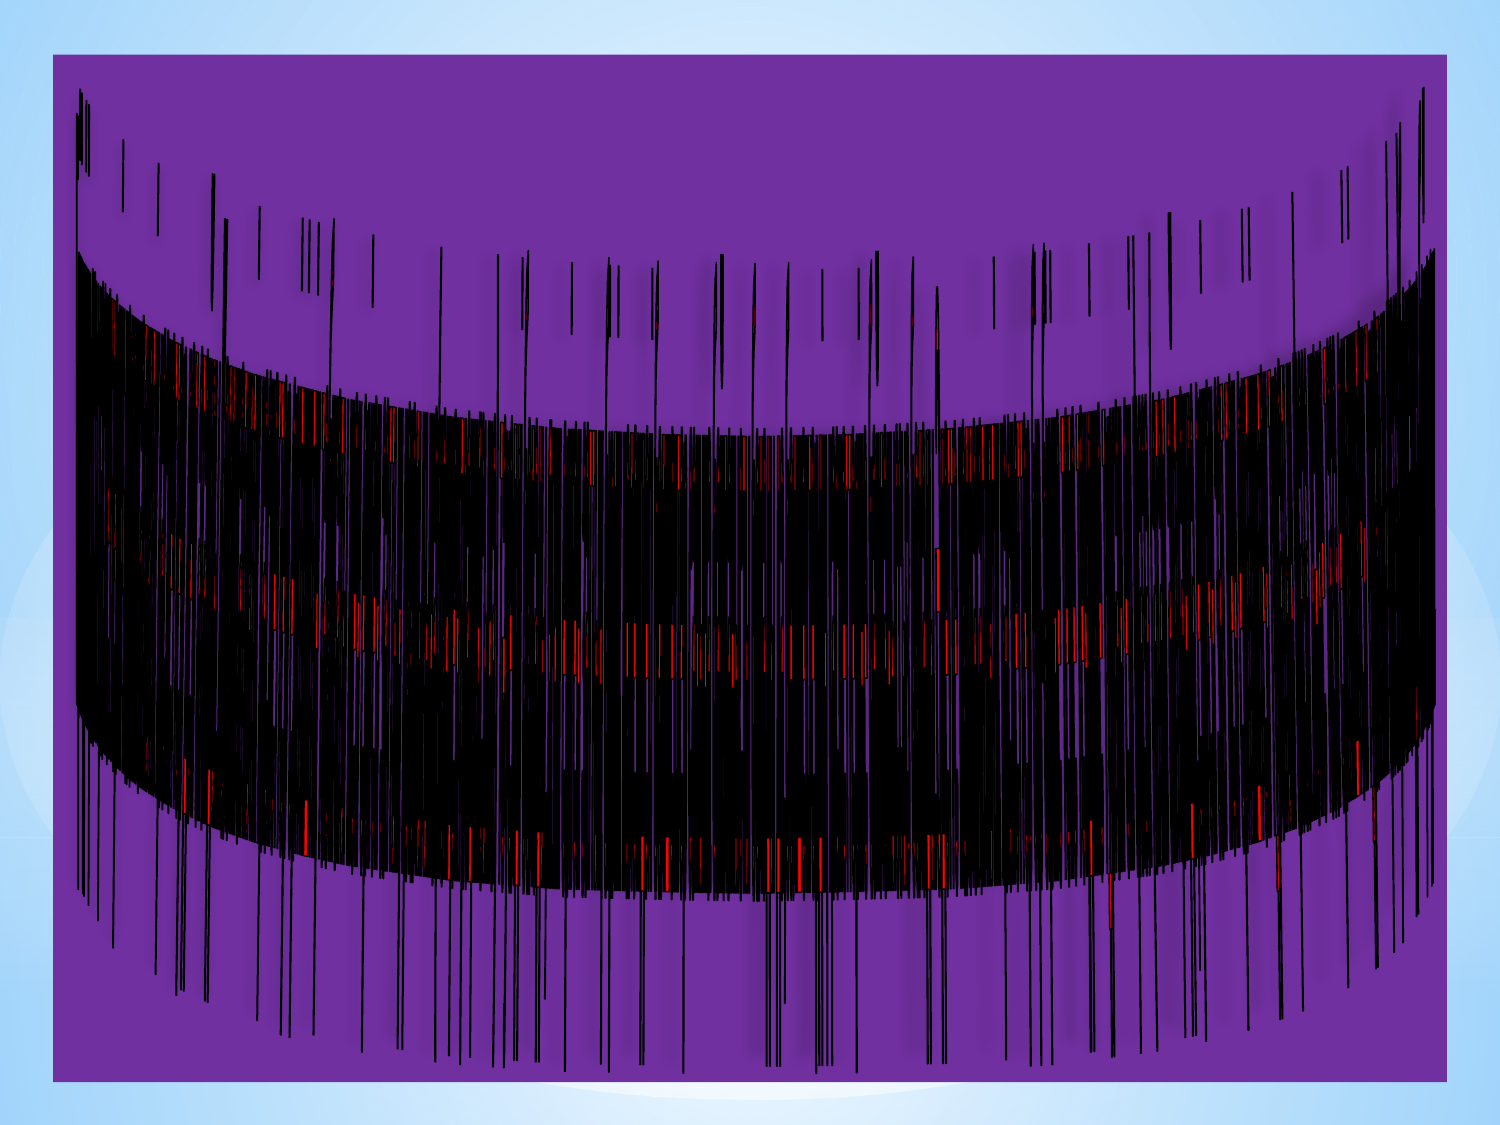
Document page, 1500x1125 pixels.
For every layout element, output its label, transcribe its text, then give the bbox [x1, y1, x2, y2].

list [52, 54, 1448, 1083]
text_box Ерітіндінің осы қасиеттерін коллигативтік қасиеттер деп атайды.Коллигативтік қасиеттер еріткіштің табиғаты мен еріген заттың қоюлығына(концентрациясына) тәуелді болады,яғни еріген заттың бірлік көлемдегі бөлшектер санына байланысты болады да,бөлшектердің қасиеттеріне байланыссыз болады.Әдетте коллагативтік қасиеттер бір-біріне тепе теңдікке тұрған екі фаза (атап айтқанда,еріген зат пен еріткіштен тұратын фаза және таза еріткіштен тұратын фаза)болғанда байқалады. [75, 86, 1436, 1075]
